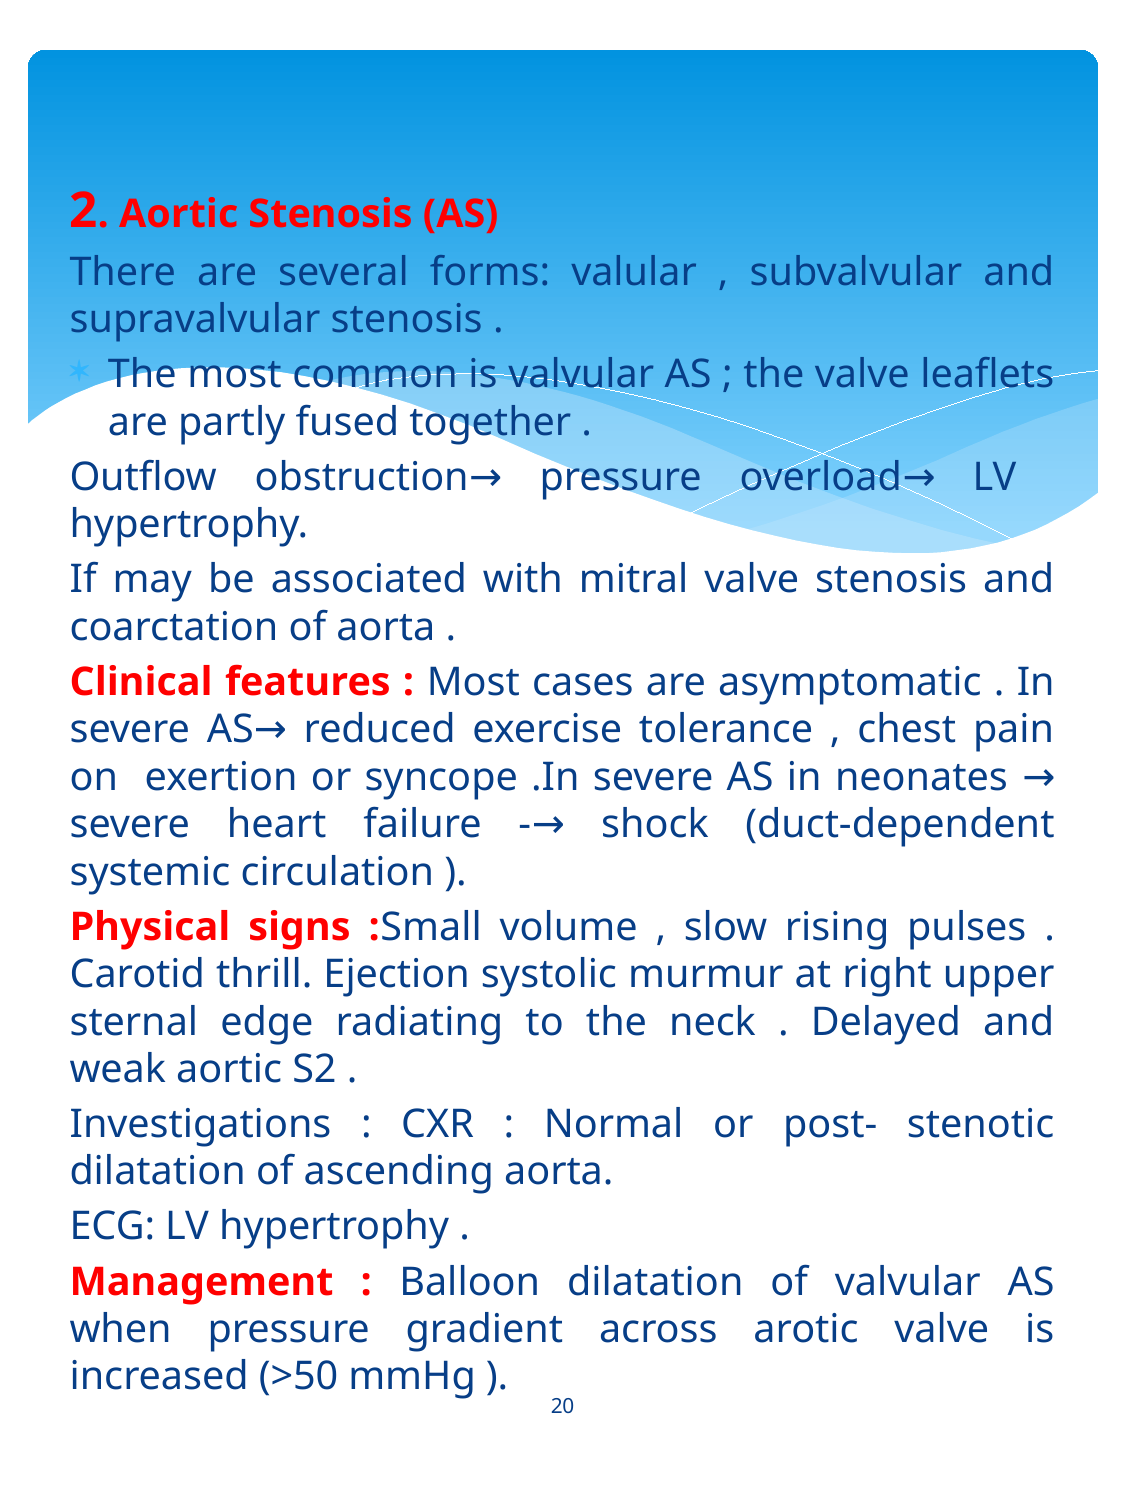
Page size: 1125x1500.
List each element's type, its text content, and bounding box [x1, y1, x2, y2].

slide_number 20 [491, 1367, 634, 1447]
list 2. Aortic Stenosis (AS) There are several forms: valular , subvalvular and supravalvular stenosis . The most common is valvular AS ; the valve leaflets are partly fused together . Outflow obstruction→ pressure overload→ LV hypertrophy. If may be associated with mitral valve stenosis and coarctation of aorta . Clinical features : Most cases are asymptomatic . In severe AS→ reduced exercise tolerance , chest pain on exertion or syncope .In severe AS in neonates → severe heart failure -→ shock (duct-dependent systemic circulation ). Physical signs :Small volume , slow rising pulses . Carotid thrill. Ejection systolic murmur at right upper sternal edge radiating to the neck . Delayed and weak aortic S2 . Investigations : CXR : Normal or post- stenotic dilatation of ascending aorta. ECG: LV hypertrophy . Management : Balloon dilatation of valvular AS when pressure gradient across arotic valve is increased (>50 mmHg ). [54, 171, 1071, 1412]
